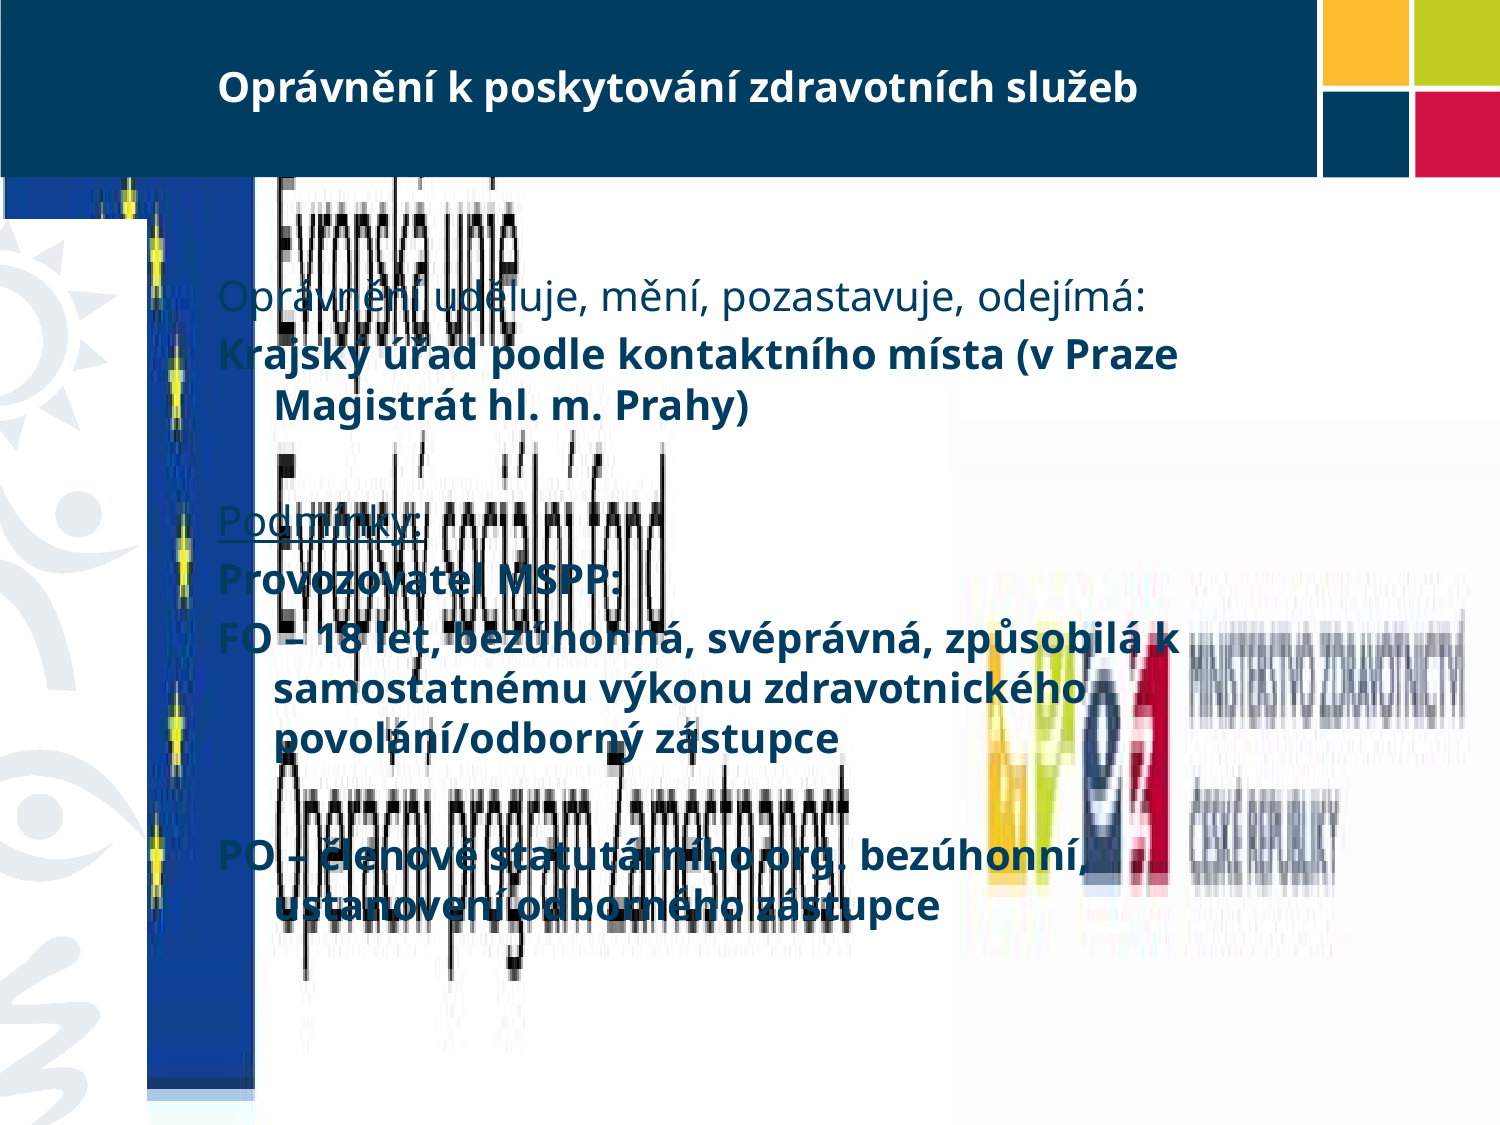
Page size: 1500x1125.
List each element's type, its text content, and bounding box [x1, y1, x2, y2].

list Oprávnění uděluje, mění, pozastavuje, odejímá: Krajský úřad podle kontaktního místa (v Praze Magistrát hl. m. Prahy) Podmínky: Provozovatel MSPP: FO – 18 let, bezúhonná, svéprávná, způsobilá k samostatnému výkonu zdravotnického povolání/odborný zástupce PO – členové statutárního org. bezúhonní, ustanovení odborného zástupce [202, 262, 1317, 929]
picture [0, 0, 1500, 1125]
title Oprávnění k poskytování zdravotních služeb [202, 0, 1317, 173]
